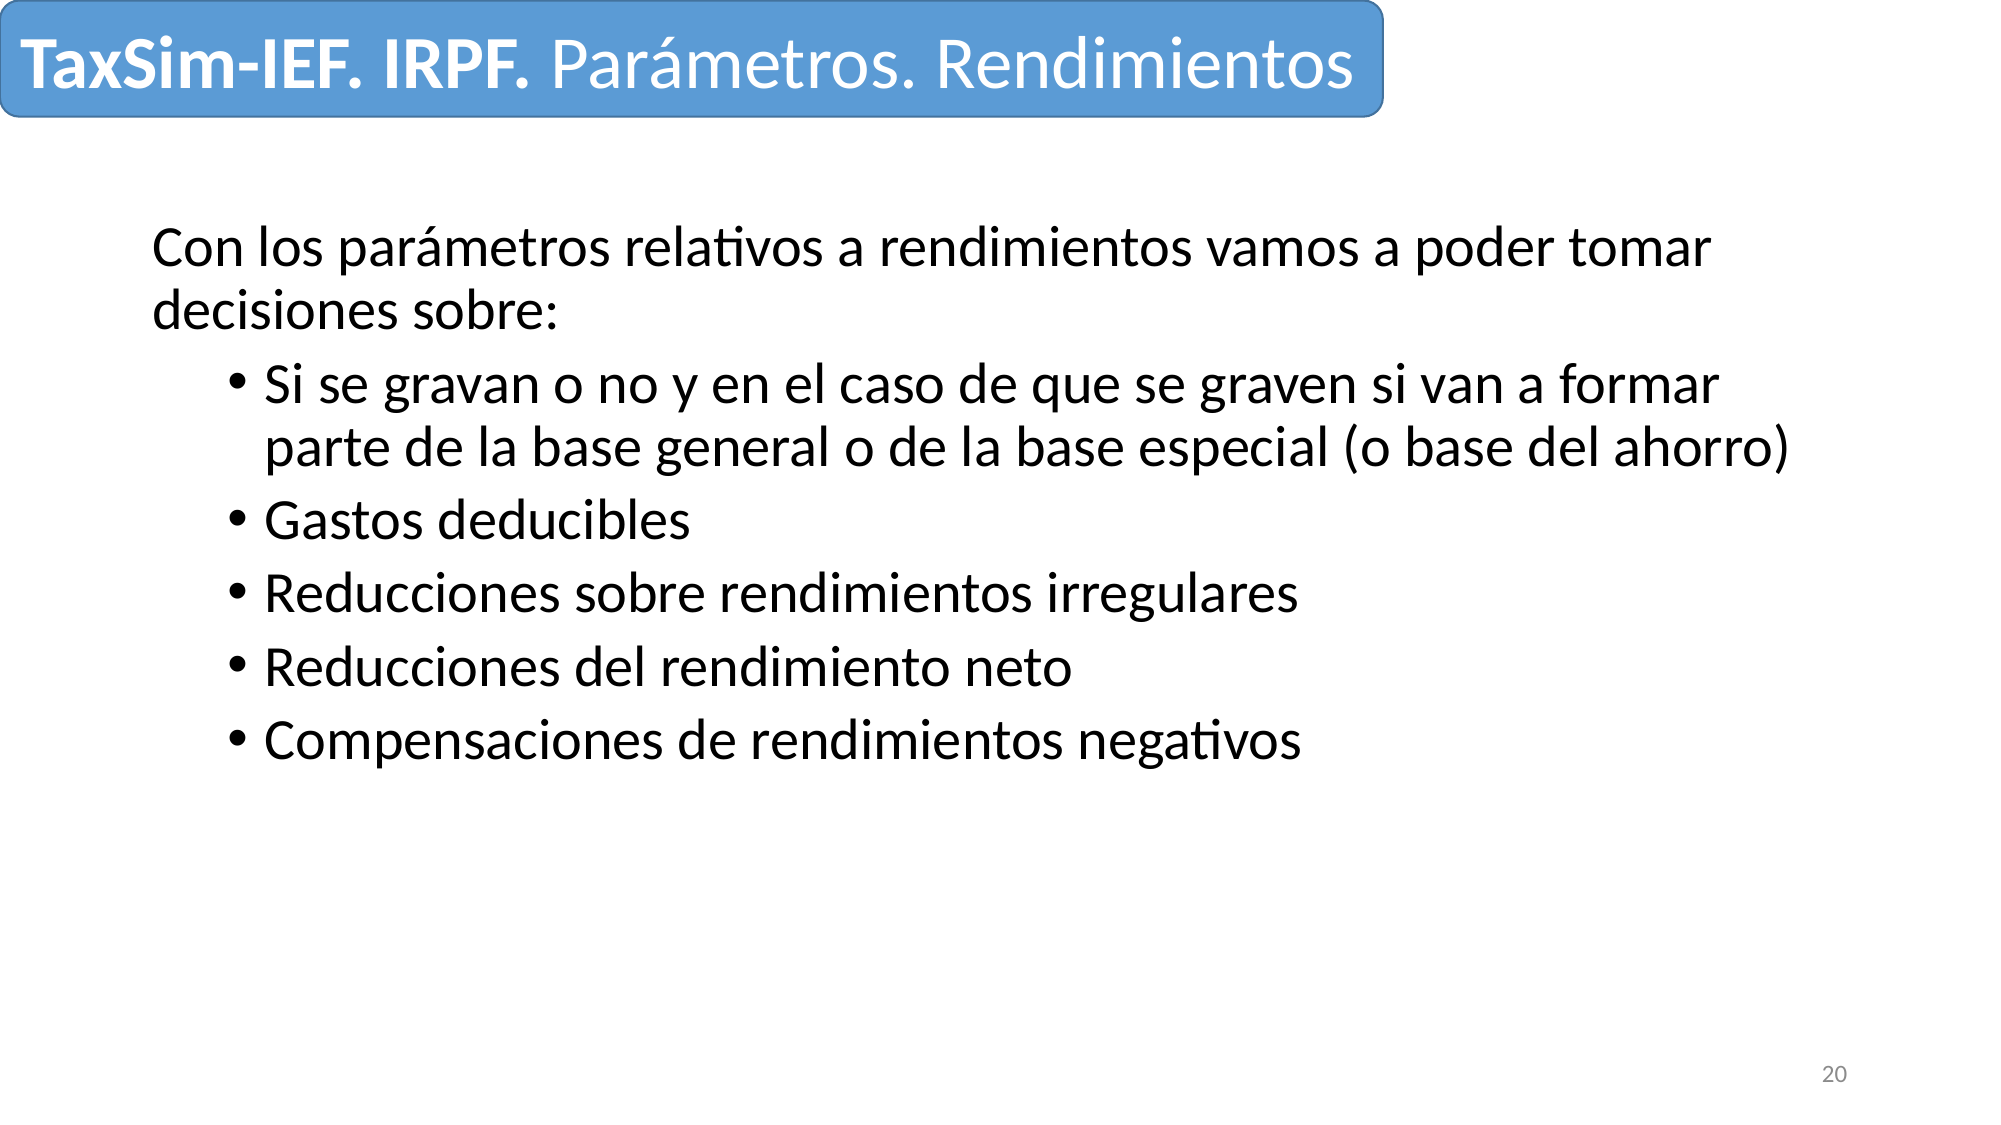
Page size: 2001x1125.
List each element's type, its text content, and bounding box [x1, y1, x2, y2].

list Con los parámetros relativos a rendimientos vamos a poder tomar decisiones sobre: Si se gravan o no y en el caso de que se graven si van a formar parte de la base general o de la base especial (o base del ahorro) Gastos deducibles Reducciones sobre rendimientos irregulares Reducciones del rendimiento neto Compensaciones de rendimientos negativos [137, 208, 1863, 800]
text_box TaxSim-IEF. IRPF. Parámetros. Rendimientos [0, 0, 1384, 118]
slide_number 20 [1412, 1042, 1863, 1103]
